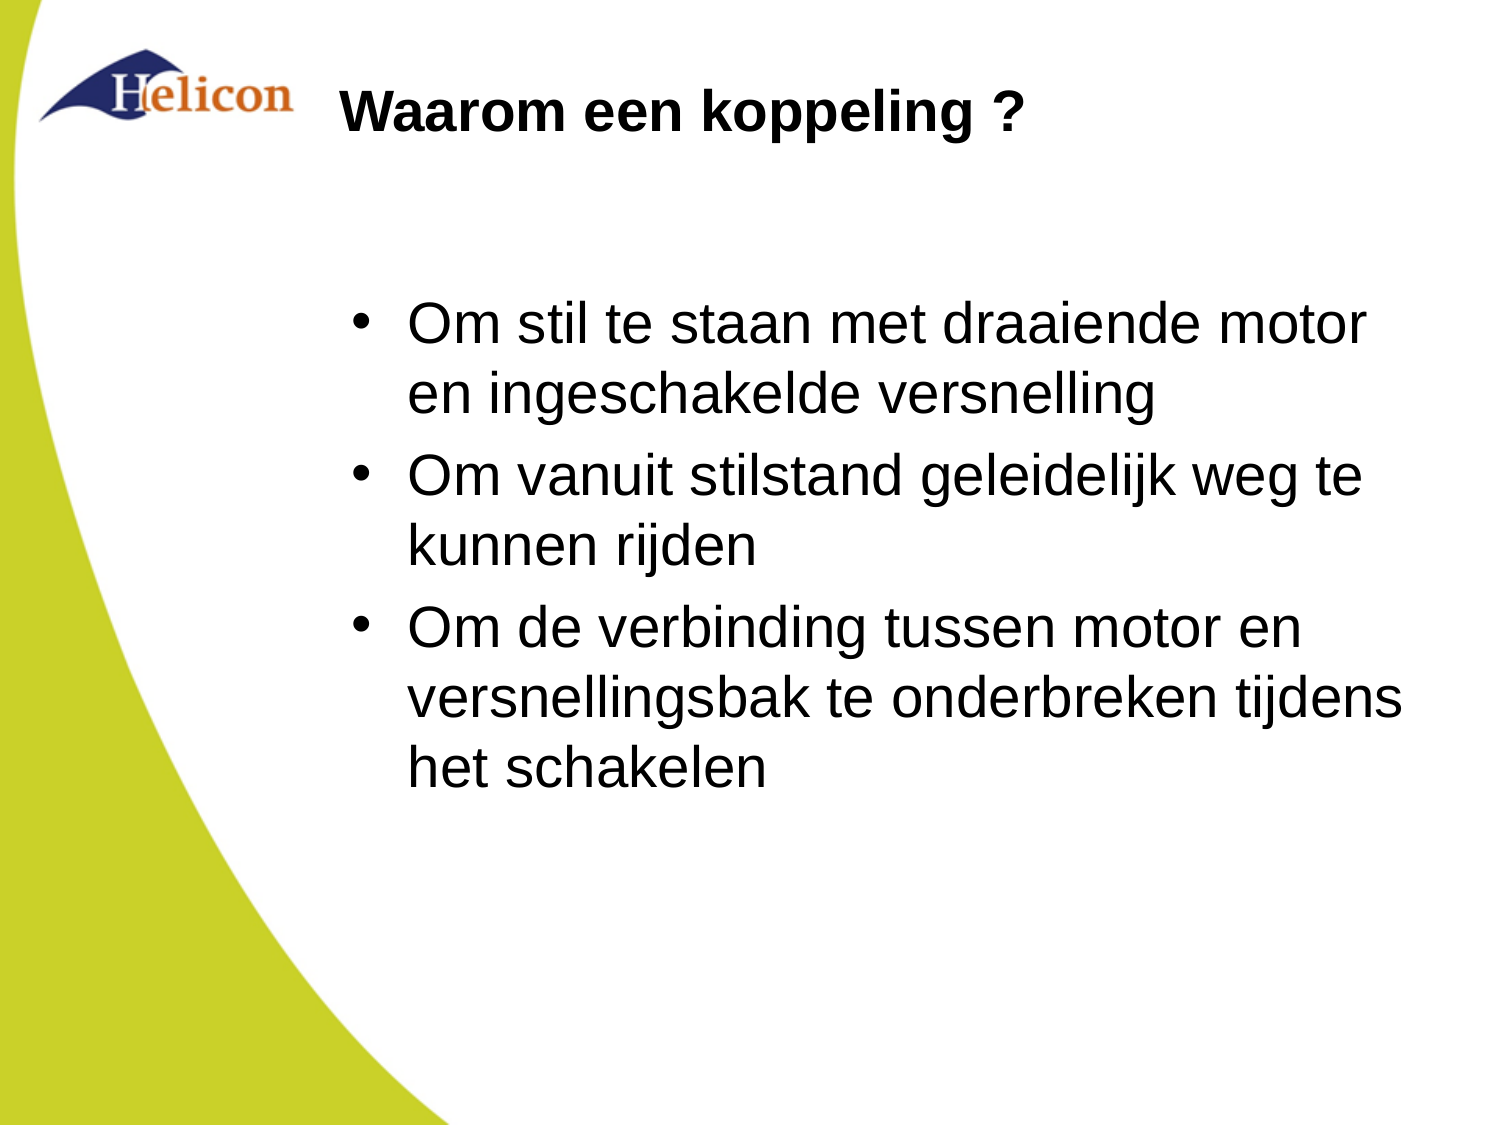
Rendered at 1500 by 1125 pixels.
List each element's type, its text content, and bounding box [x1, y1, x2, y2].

list Om stil te staan met draaiende motor en ingeschakelde versnelling Om vanuit stilstand geleidelijk weg te kunnen rijden Om de verbinding tussen motor en versnellingsbak te onderbreken tijdens het schakelen [336, 196, 1425, 1005]
picture [0, 0, 1500, 1125]
title Waarom een koppeling ? [324, 54, 1415, 161]
